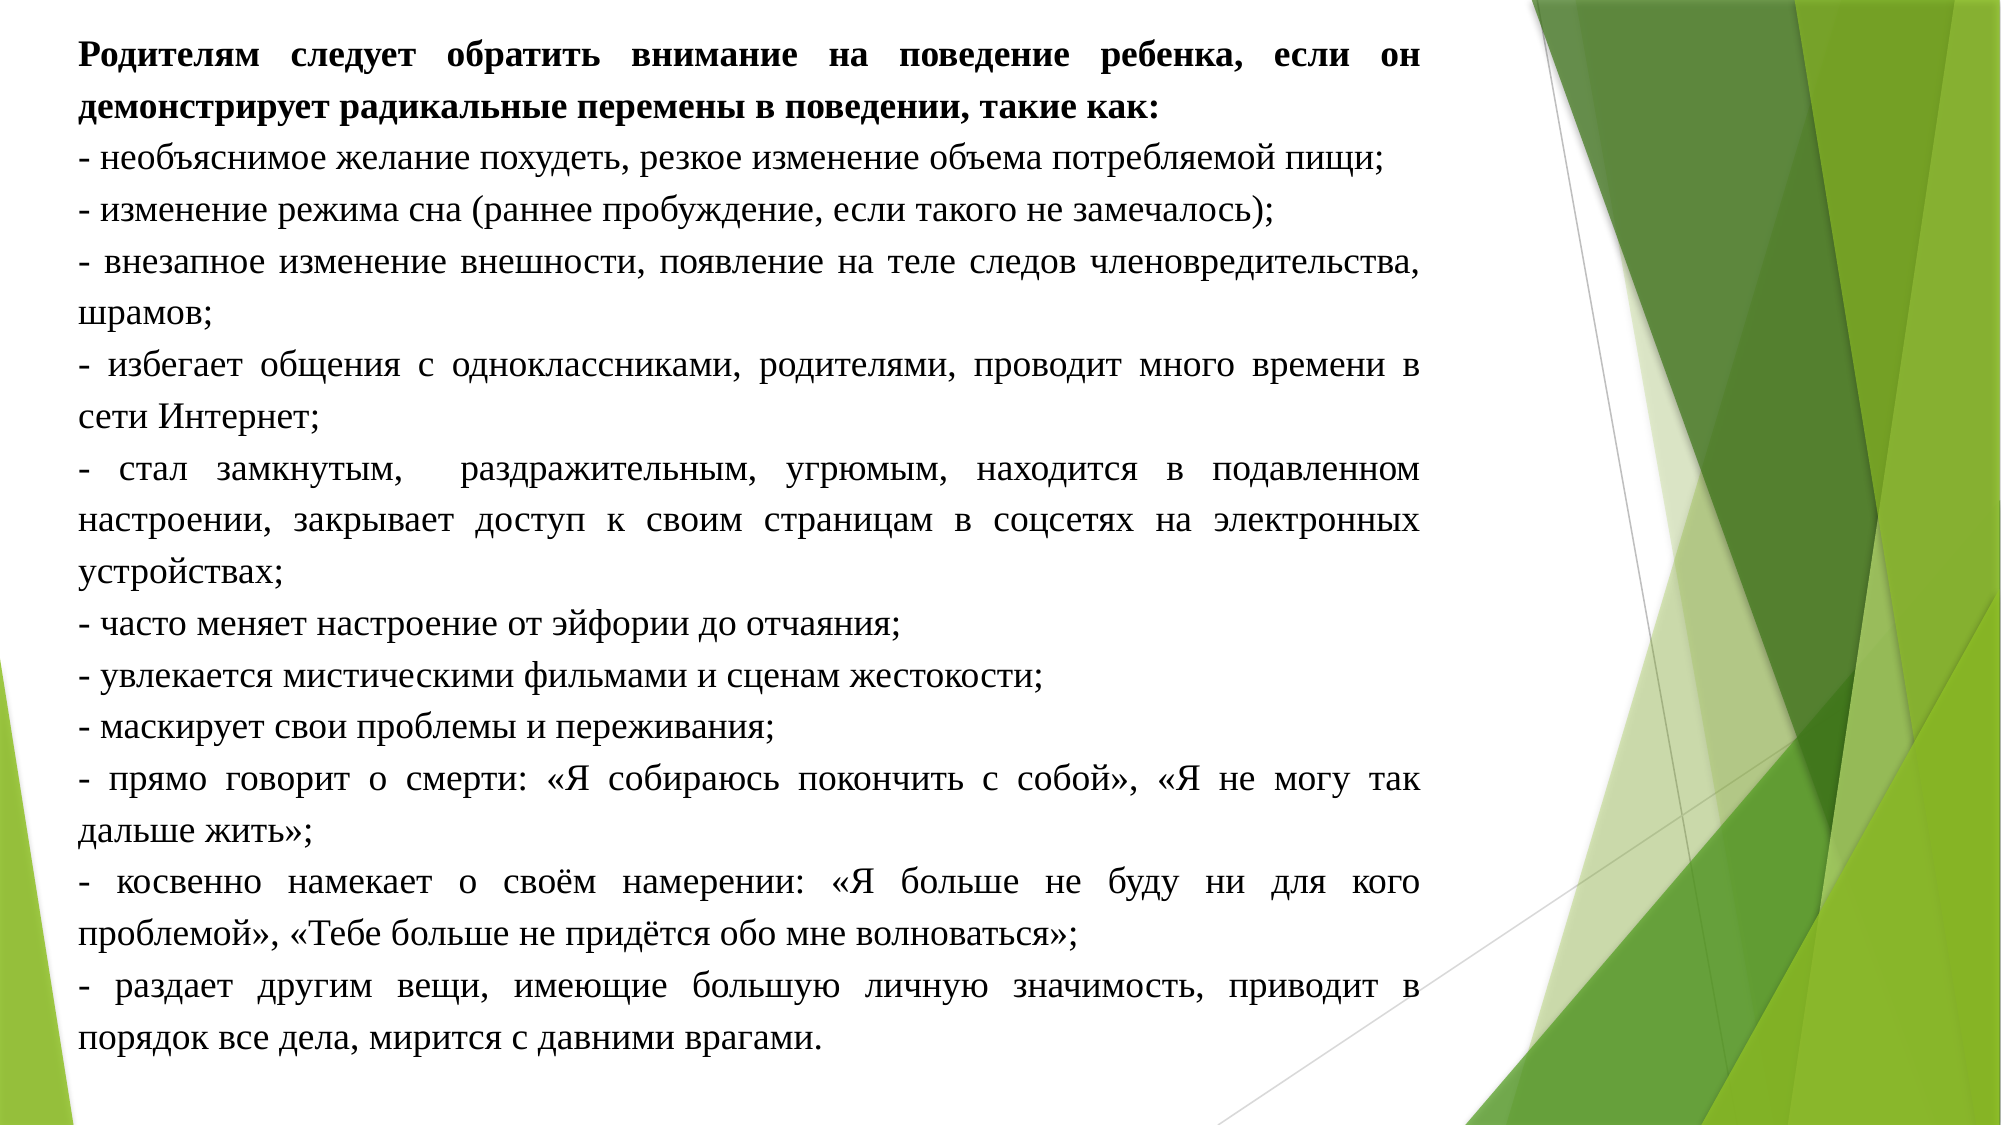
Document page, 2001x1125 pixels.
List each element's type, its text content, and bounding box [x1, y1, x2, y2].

text_box Родителям следует обратить внимание на поведение ребенка, если он демонстрирует радикальные перемены в поведении, такие как: - необъяснимое желание похудеть, резкое изменение объема потребляемой пищи; - изменение режима сна (раннее пробуждение, если такого не замечалось); - внезапное изменение внешности, появление на теле следов членовредительства, шрамов; - избегает общения с одноклассниками, родителями, проводит много времени в сети Интернет; - стал замкнутым, раздражительным, угрюмым, находится в подавленном настроении, закрывает доступ к своим страницам в соцсетях на электронных устройствах; - часто меняет настроение от эйфории до отчаяния; - увлекается мистическими фильмами и сценам жестокости; - маскирует свои проблемы и переживания; - прямо говорит о смерти: «Я собираюсь покончить с собой», «Я не могу так дальше жить»; - косвенно намекает о своём намерении: «Я больше не буду ни для кого проблемой», «Тебе больше не придётся обо мне волноваться»; - раздает другим вещи, имеющие большую личную значимость, приводит в порядок все дела, мирится с давними врагами. [63, 14, 1437, 1065]
